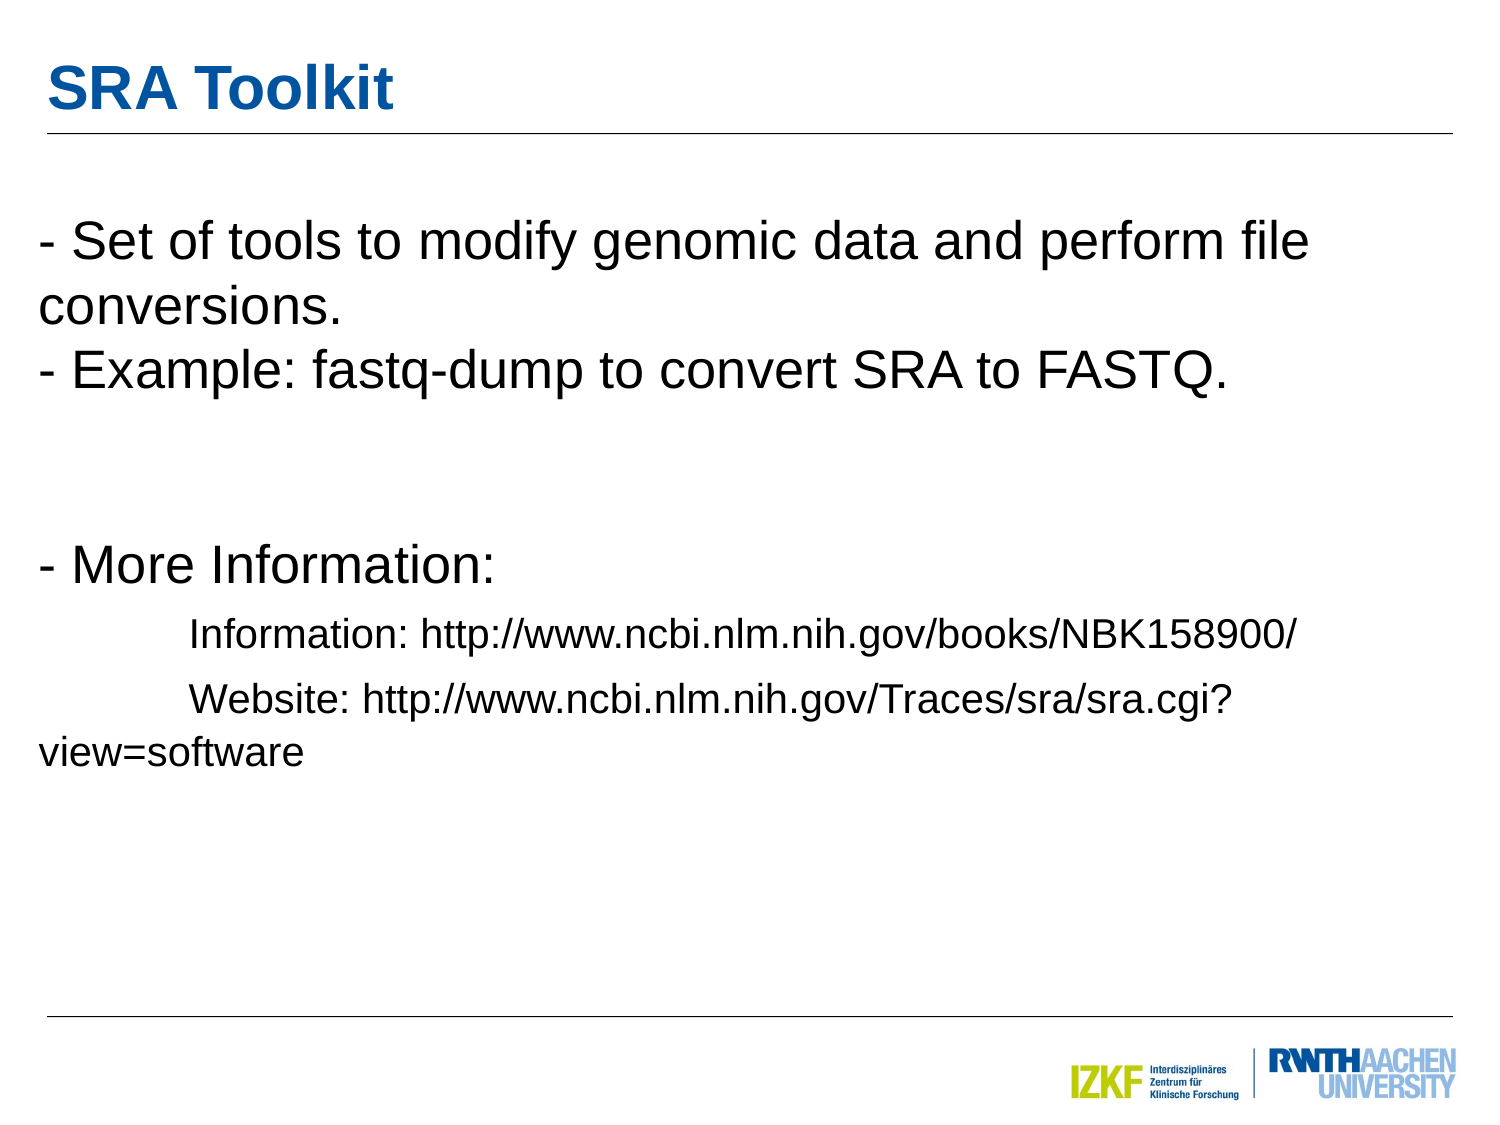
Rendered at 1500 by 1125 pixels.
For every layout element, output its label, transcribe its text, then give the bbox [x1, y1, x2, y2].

picture [1056, 1023, 1471, 1123]
text_box - Set of tools to modify genomic data and perform file conversions. - Example: fastq-dump to convert SRA to FASTQ. - More Information: Information: http://www.ncbi.nlm.nih.gov/books/NBK158900/ Website: http://www.ncbi.nlm.nih.gov/Traces/sra/sra.cgi?view=software [38, 114, 1447, 921]
text_box SRA Toolkit [47, 0, 1453, 122]
